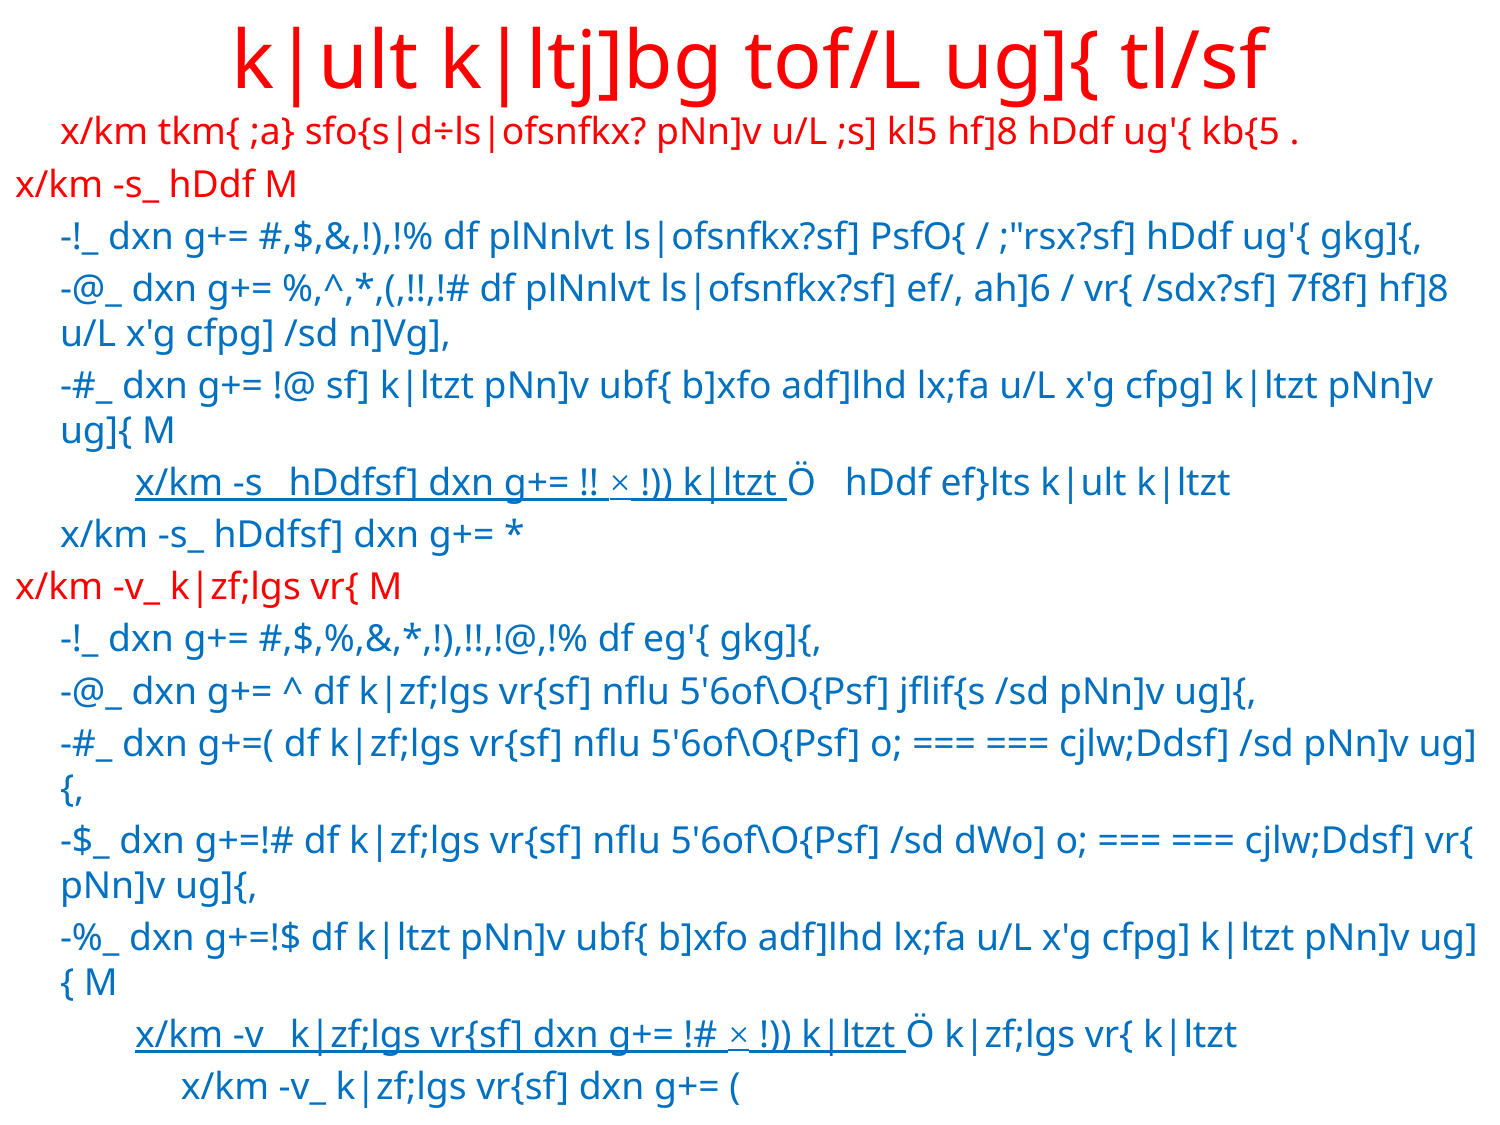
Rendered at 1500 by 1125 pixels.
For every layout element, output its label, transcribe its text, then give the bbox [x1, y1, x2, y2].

list x/km tkm{ ;a} sfo{s|d÷ls|ofsnfkx? pNn]v u/L ;s] kl5 hf]8 hDdf ug'{ kb{5 . x/km -s_ hDdf M -!_ dxn g+= #,$,&,!),!% df plNnlvt ls|ofsnfkx?sf] PsfO{ / ;"rsx?sf] hDdf ug'{ gkg]{, -@_ dxn g+= %,^,*,(,!!,!# df plNnlvt ls|ofsnfkx?sf] ef/, ah]6 / vr{ /sdx?sf] 7f8f] hf]8 u/L x'g cfpg] /sd n]Vg], -#_ dxn g+= !@ sf] k|ltzt pNn]v ubf{ b]xfo adf]lhd lx;fa u/L x'g cfpg] k|ltzt pNn]v ug]{ M x/km -s_ hDdfsf] dxn g+= !! × !)) k|ltzt Ö hDdf ef}lts k|ult k|ltzt x/km -s_ hDdfsf] dxn g+= * x/km -v_ k|zf;lgs vr{ M -!_ dxn g+= #,$,%,&,*,!),!!,!@,!% df eg'{ gkg]{, -@_ dxn g+= ^ df k|zf;lgs vr{sf] nflu 5'6of\O{Psf] jflif{s /sd pNn]v ug]{, -#_ dxn g+=( df k|zf;lgs vr{sf] nflu 5'6of\O{Psf] o; === === cjlw;Ddsf] /sd pNn]v ug]{, -$_ dxn g+=!# df k|zf;lgs vr{sf] nflu 5'6of\O{Psf] /sd dWo] o; === === cjlw;Ddsf] vr{ pNn]v ug]{, -%_ dxn g+=!$ df k|ltzt pNn]v ubf{ b]xfo adf]lhd lx;fa u/L x'g cfpg] k|ltzt pNn]v ug]{ M x/km -v_ k|zf;lgs vr{sf] dxn g+= !# × !)) k|ltzt Ö k|zf;lgs vr{ k|ltzt x/km -v_ k|zf;lgs vr{sf] dxn g+= ( [0, 99, 1500, 1125]
title k|ult k|ltj]bg tof/L ug]{ tl/sf [0, 0, 1500, 99]
